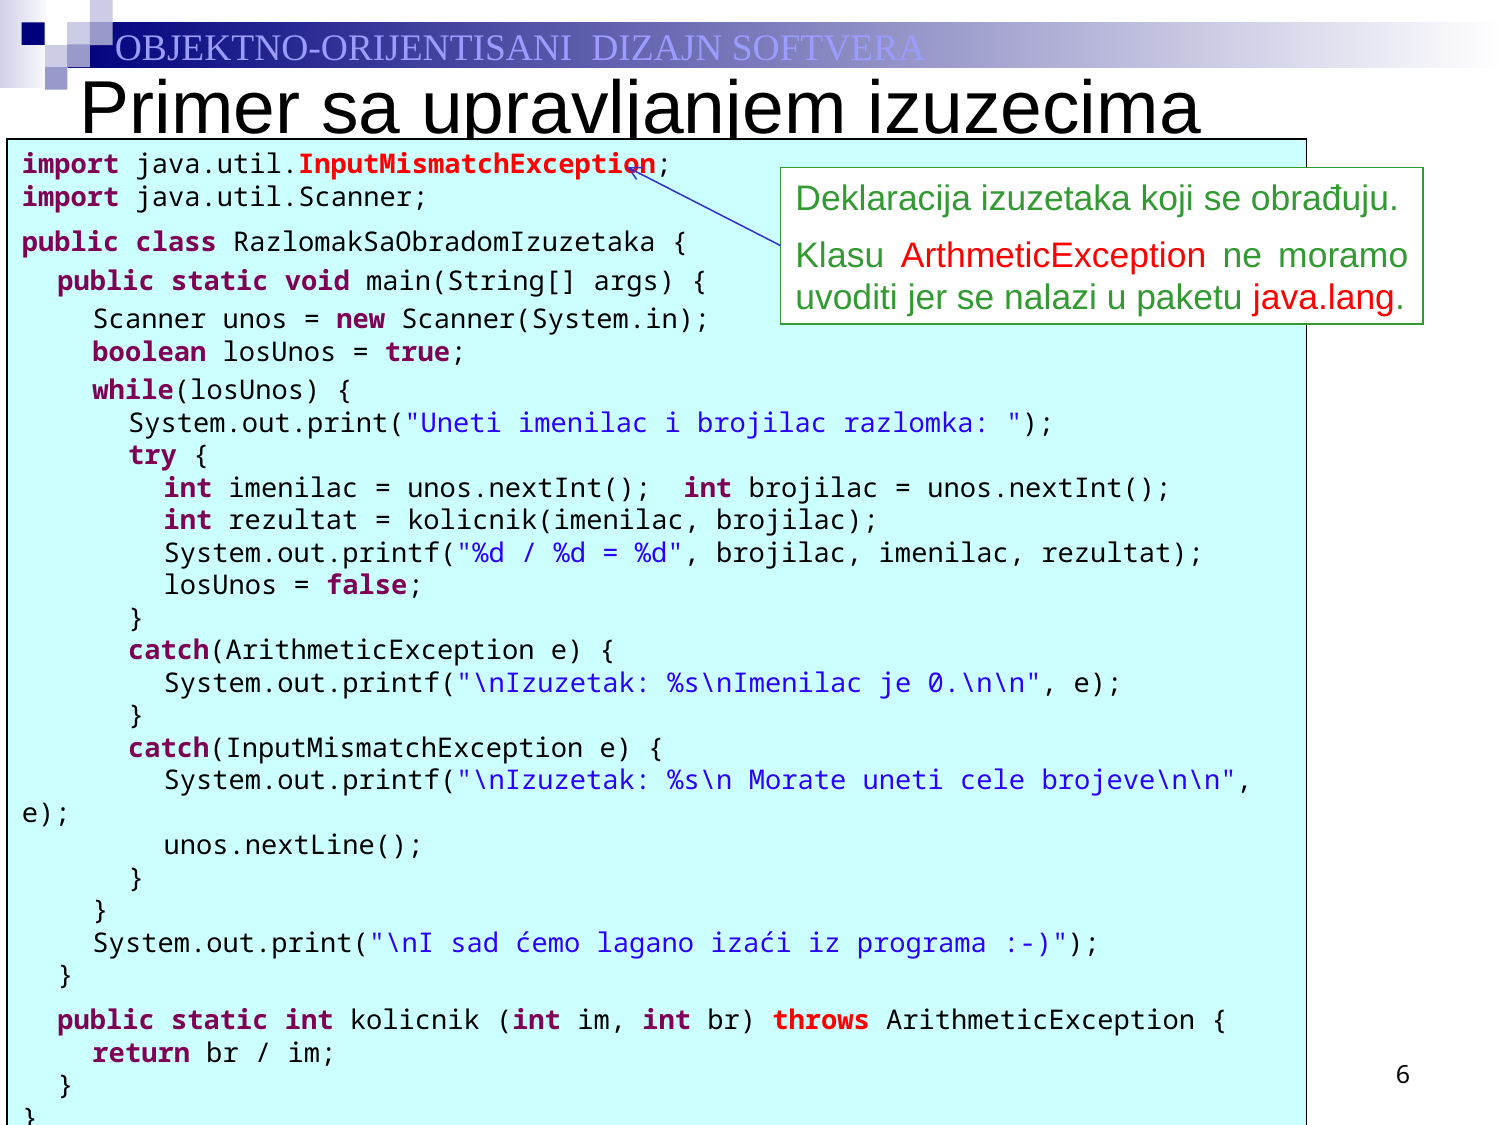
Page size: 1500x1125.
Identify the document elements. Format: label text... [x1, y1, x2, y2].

text_box Deklaracija izuzetaka koji se obrađuju. Klasu ArthmeticException ne moramo uvoditi jer se nalazi u paketu java.lang. [780, 167, 1424, 324]
slide_number 6 [1307, 1024, 1426, 1101]
text_box import java.util.InputMismatchException; import java.util.Scanner; public class RazlomakSaObradomIzuzetaka { public static void main(String[] args) { Scanner unos = new Scanner(System.in); boolean losUnos = true; while(losUnos) { System.out.print("Uneti imenilac i brojilac razlomka: "); try { int imenilac = unos.nextInt(); int brojilac = unos.nextInt(); int rezultat = kolicnik(imenilac, brojilac); System.out.printf("%d / %d = %d", brojilac, imenilac, rezultat); losUnos = false; } catch(ArithmeticException e) { System.out.printf("\nIzuzetak: %s\nImenilac je 0.\n\n", e); } catch(InputMismatchException e) { System.out.printf("\nIzuzetak: %s\n Morate uneti cele brojeve\n\n", e); unos.nextLine(); } } System.out.print("\nI sad ćemo lagano izaći iz programa :-)"); } public static int kolicnik (int im, int br) throws ArithmeticException { return br / im; } } [7, 139, 1307, 1125]
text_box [627, 166, 781, 246]
title Primer sa upravljanjem izuzecima [64, 54, 1270, 139]
